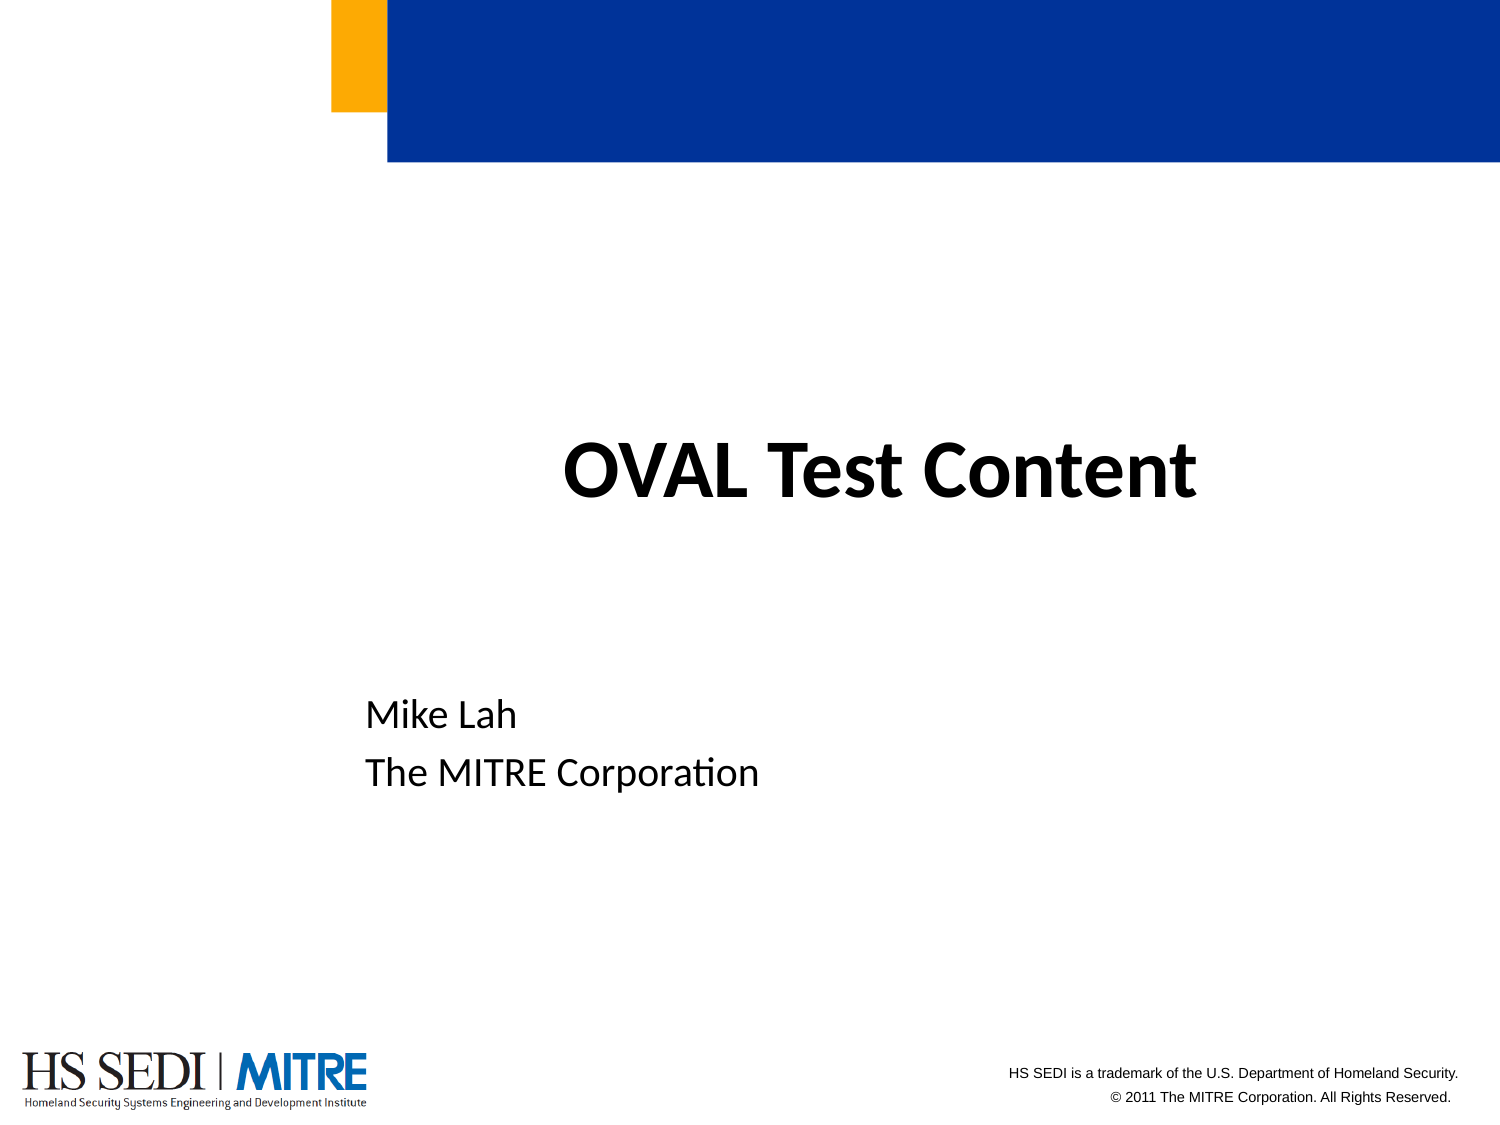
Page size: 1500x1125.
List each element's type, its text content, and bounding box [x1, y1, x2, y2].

title OVAL Test Content [349, 374, 1413, 563]
subtitle Mike Lah The MITRE Corporation [349, 686, 1106, 813]
picture [5, 1038, 381, 1119]
